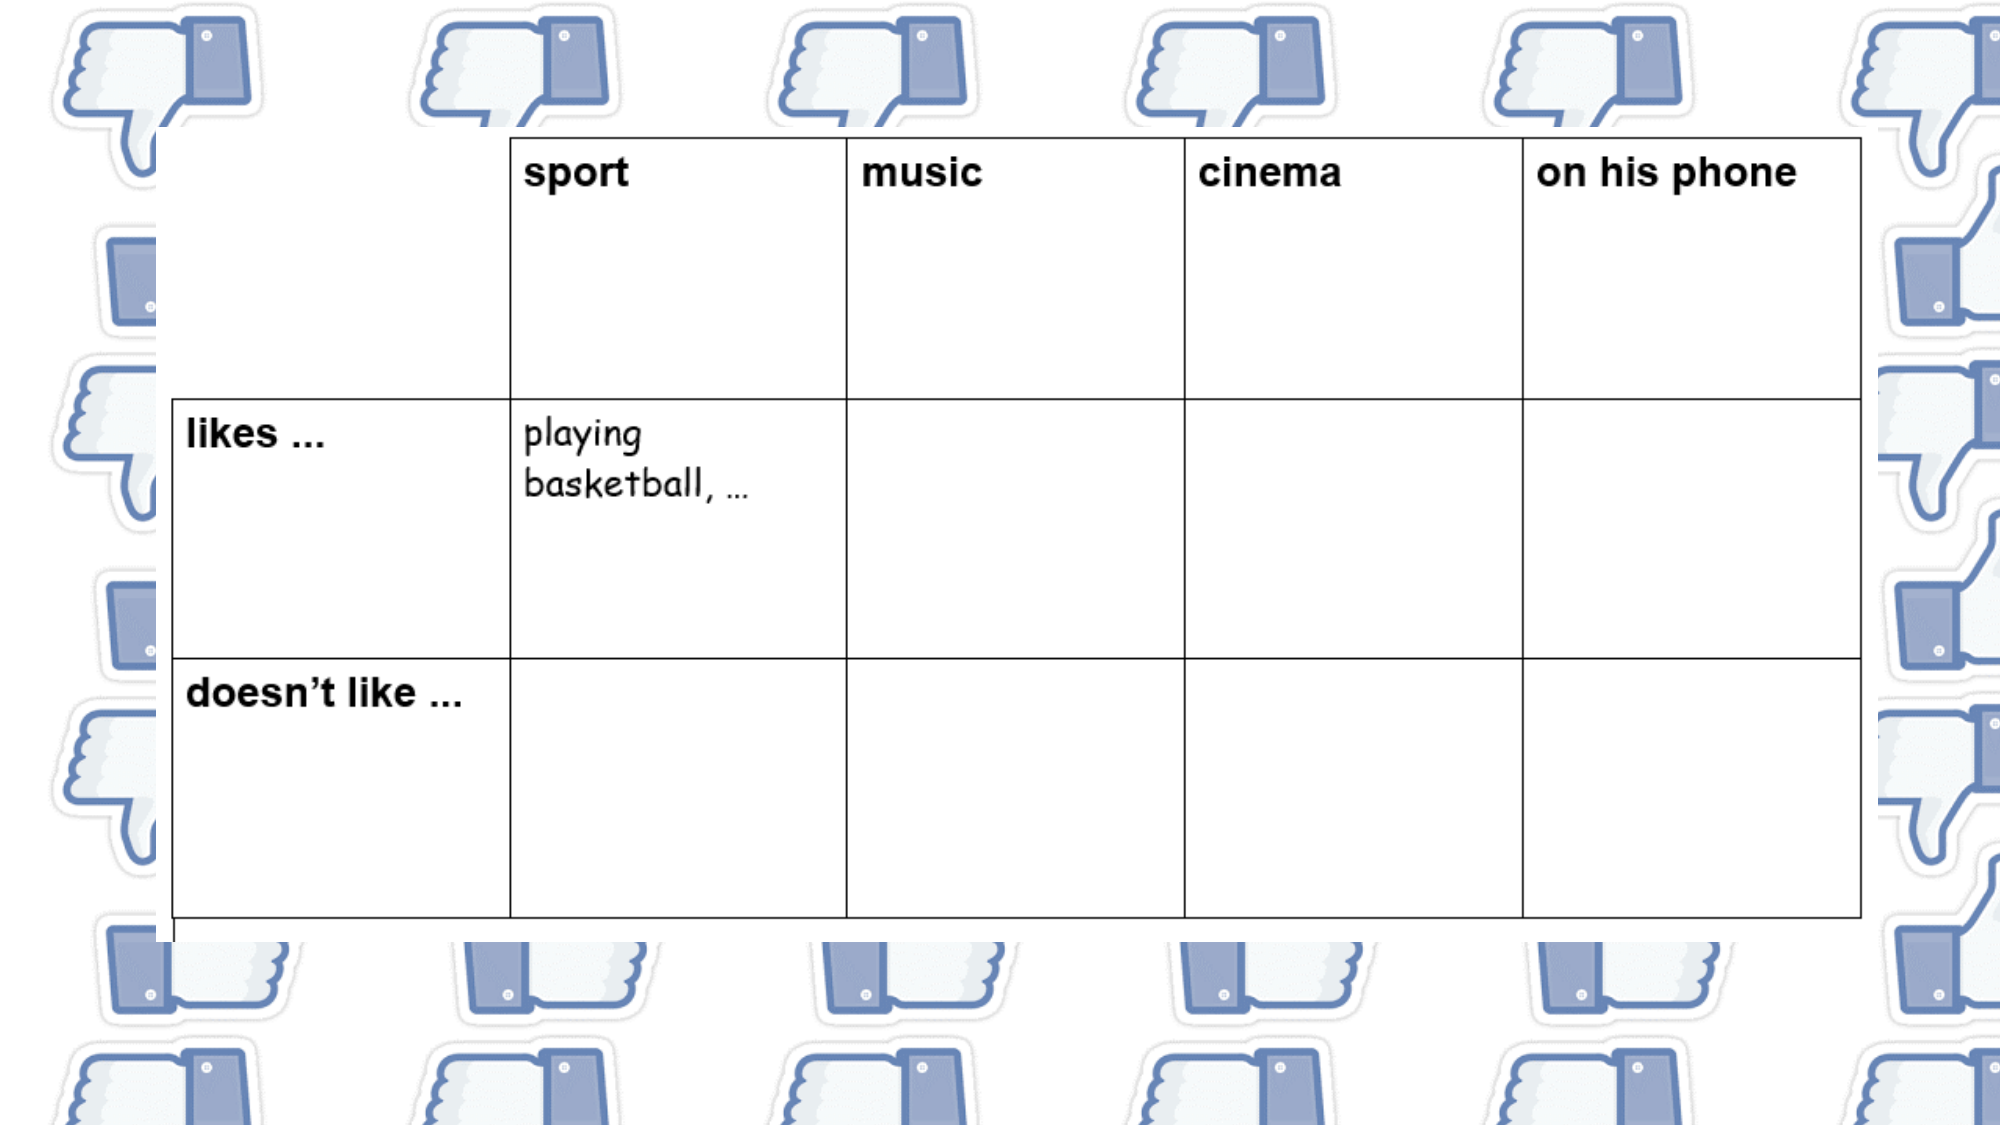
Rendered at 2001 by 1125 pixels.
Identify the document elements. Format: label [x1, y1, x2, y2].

picture [156, 127, 1878, 942]
table_cell [0, 0, 2000, 1125]
